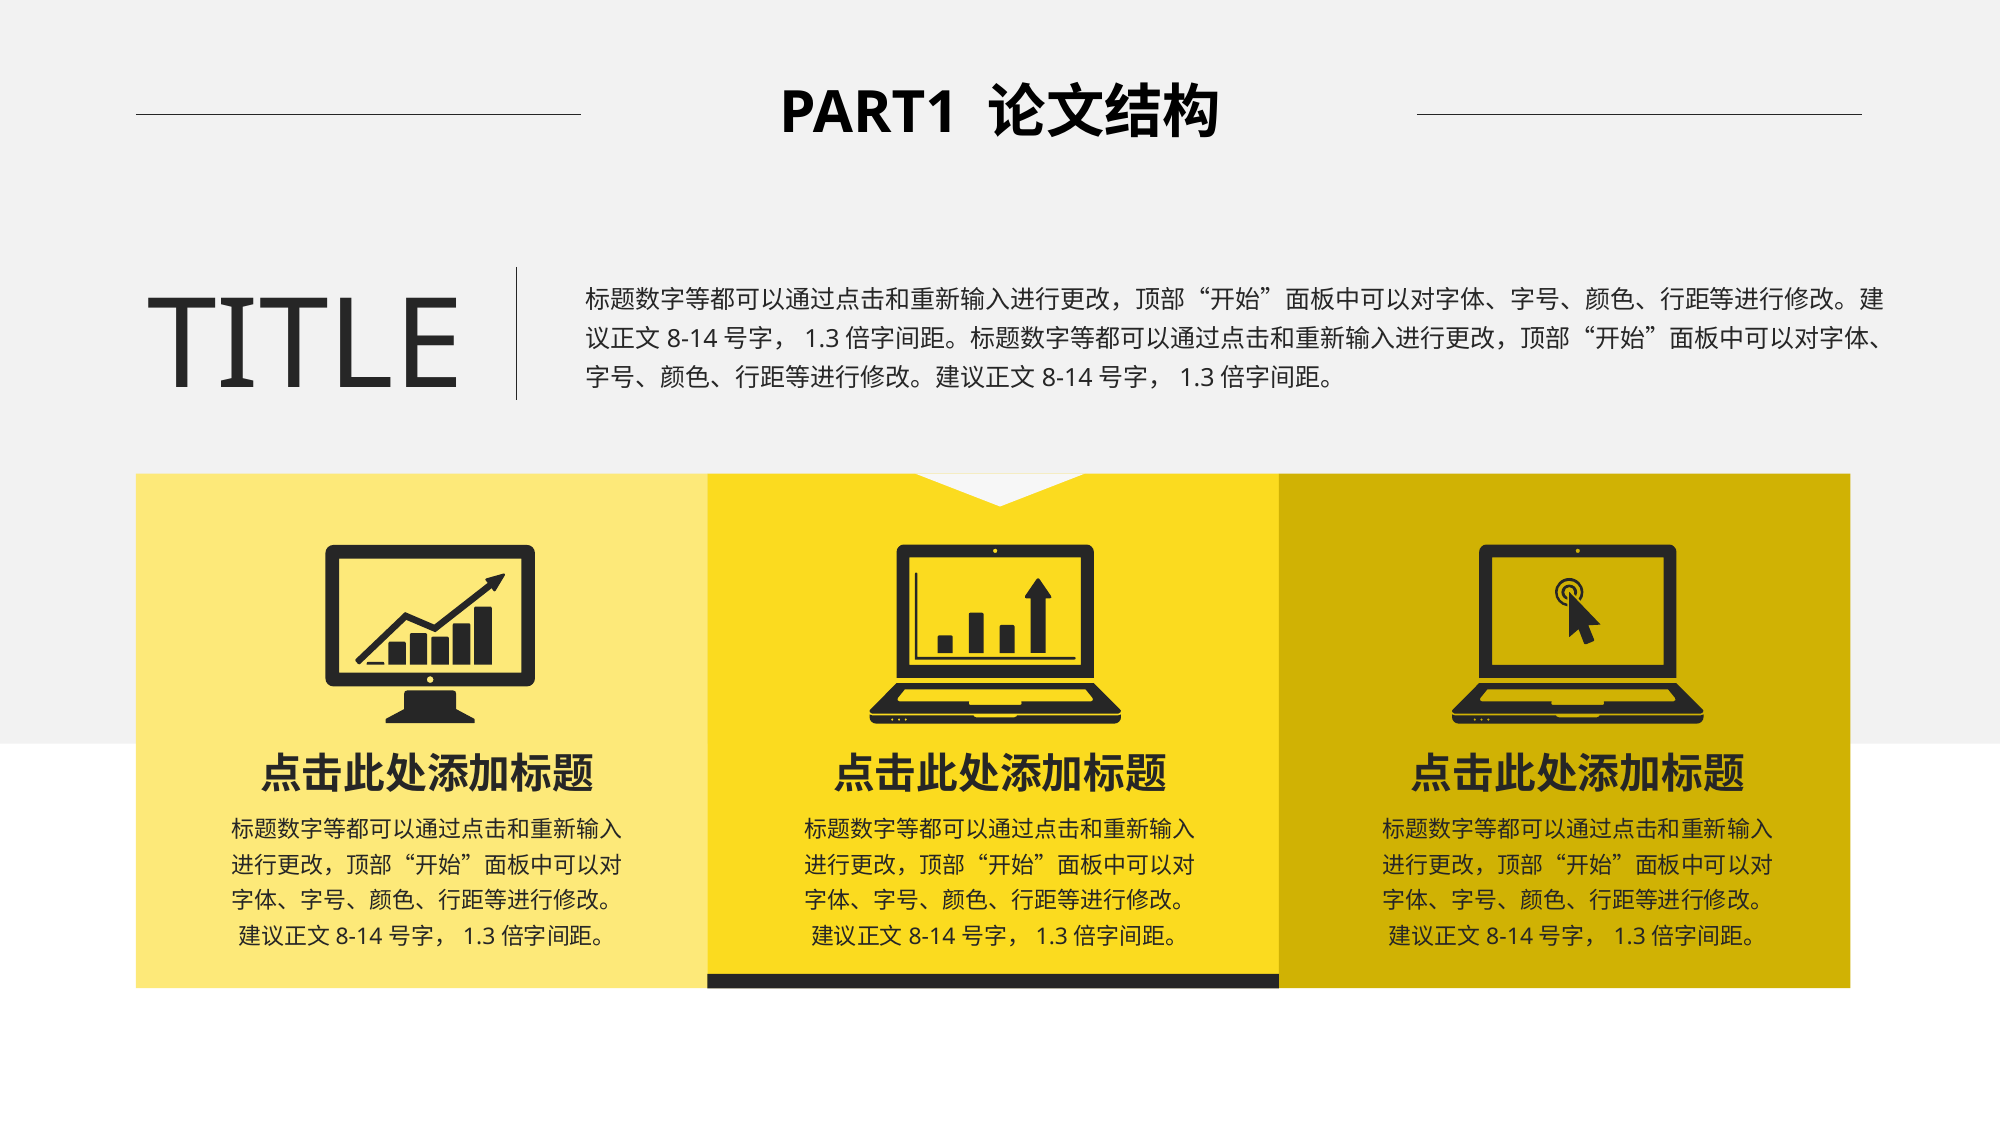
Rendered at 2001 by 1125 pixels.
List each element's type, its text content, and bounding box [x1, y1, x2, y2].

text_box [914, 472, 1086, 508]
text_box 点击此处添加标题 [230, 739, 625, 799]
list PART1 论文结构 [629, 43, 1371, 185]
text_box TITLE [132, 254, 479, 420]
text_box [706, 973, 1280, 989]
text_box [869, 544, 1122, 724]
text_box 标题数字等都可以通过点击和重新输入进行更改，顶部“开始”面板中可以对字体、字号、颜色、行距等进行修改。建议正文8-14号字，1.3倍字间距。 [1363, 799, 1793, 957]
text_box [1451, 544, 1704, 724]
text_box [135, 472, 706, 989]
text_box [1278, 472, 1852, 989]
text_box [706, 472, 1278, 973]
text_box 点击此处添加标题 [1380, 739, 1775, 799]
text_box 标题数字等都可以通过点击和重新输入进行更改，顶部“开始”面板中可以对字体、字号、颜色、行距等进行修改。建议正文8-14号字，1.3倍字间距。标题数字等都可以通过点击和重新输入进行更改，顶部“开始”面板中可以对字体、字号、颜色、行距等进行修改。建议正文8-14号字，1.3倍字间距。 [571, 266, 1913, 399]
text_box 点击此处添加标题 [802, 739, 1197, 799]
text_box 标题数字等都可以通过点击和重新输入进行更改，顶部“开始”面板中可以对字体、字号、颜色、行距等进行修改。建议正文8-14号字，1.3倍字间距。 [212, 799, 642, 957]
text_box 标题数字等都可以通过点击和重新输入进行更改，顶部“开始”面板中可以对字体、字号、颜色、行距等进行修改。建议正文8-14号字，1.3倍字间距。 [785, 799, 1215, 957]
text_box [325, 544, 535, 724]
